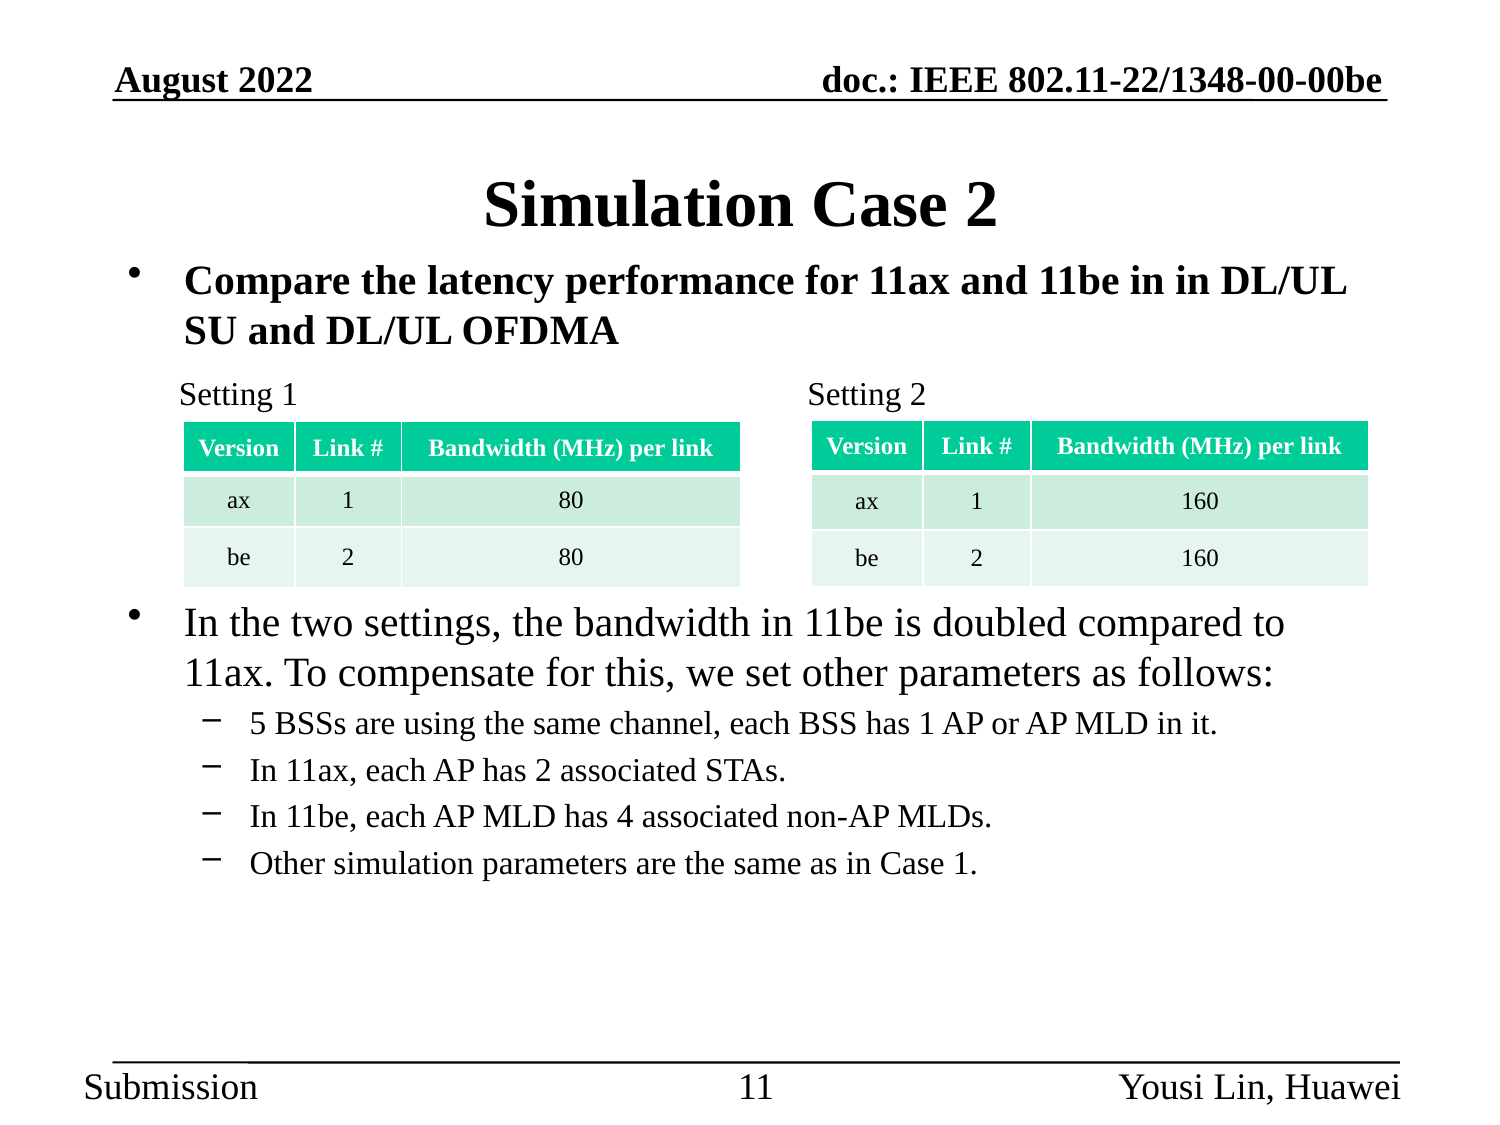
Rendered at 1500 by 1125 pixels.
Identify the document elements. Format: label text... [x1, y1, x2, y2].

table_cell 80 [402, 477, 740, 526]
slide_number 11 [712, 1061, 800, 1093]
table_cell 1 [924, 475, 1030, 529]
table_cell 160 [1032, 475, 1368, 529]
table_header Link # [924, 421, 1030, 470]
table_cell 80 [402, 528, 740, 587]
text_box Setting 1 [164, 364, 435, 420]
footer Yousi Lin, Huawei [1115, 1061, 1402, 1125]
table_header Bandwidth (MHz) per link [402, 422, 740, 471]
title Simulation Case 2 [112, 112, 1388, 244]
table_header Bandwidth (MHz) per link [1032, 421, 1368, 470]
table_cell 160 [1032, 531, 1368, 586]
table_header Version [184, 422, 294, 471]
table_cell 2 [296, 528, 401, 587]
table_cell ax [184, 477, 294, 526]
table_header Version [812, 421, 922, 470]
list Compare the latency performance for 11ax and 11be in in DL/UL SU and DL/UL OFDMA In the two settings, the bandwidth in 11be is doubled compared to 11ax. To compensate for this, we set other parameters as follows: 5 BSSs are using the same channel, each BSS has 1 AP or AP MLD in it. In 11ax, each AP has 2 associated STAs. In 11be, each AP MLD has 4 associated non-AP MLDs. Other simulation parameters are the same as in Case 1. [112, 244, 1388, 1036]
table_header Link # [296, 422, 401, 471]
table_cell 1 [296, 477, 401, 526]
table_cell be [812, 531, 922, 586]
table_cell 2 [924, 531, 1030, 586]
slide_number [114, 0, 316, 101]
table_cell ax [812, 475, 922, 529]
table_cell be [184, 528, 294, 587]
text_box Setting 2 [792, 364, 1063, 420]
